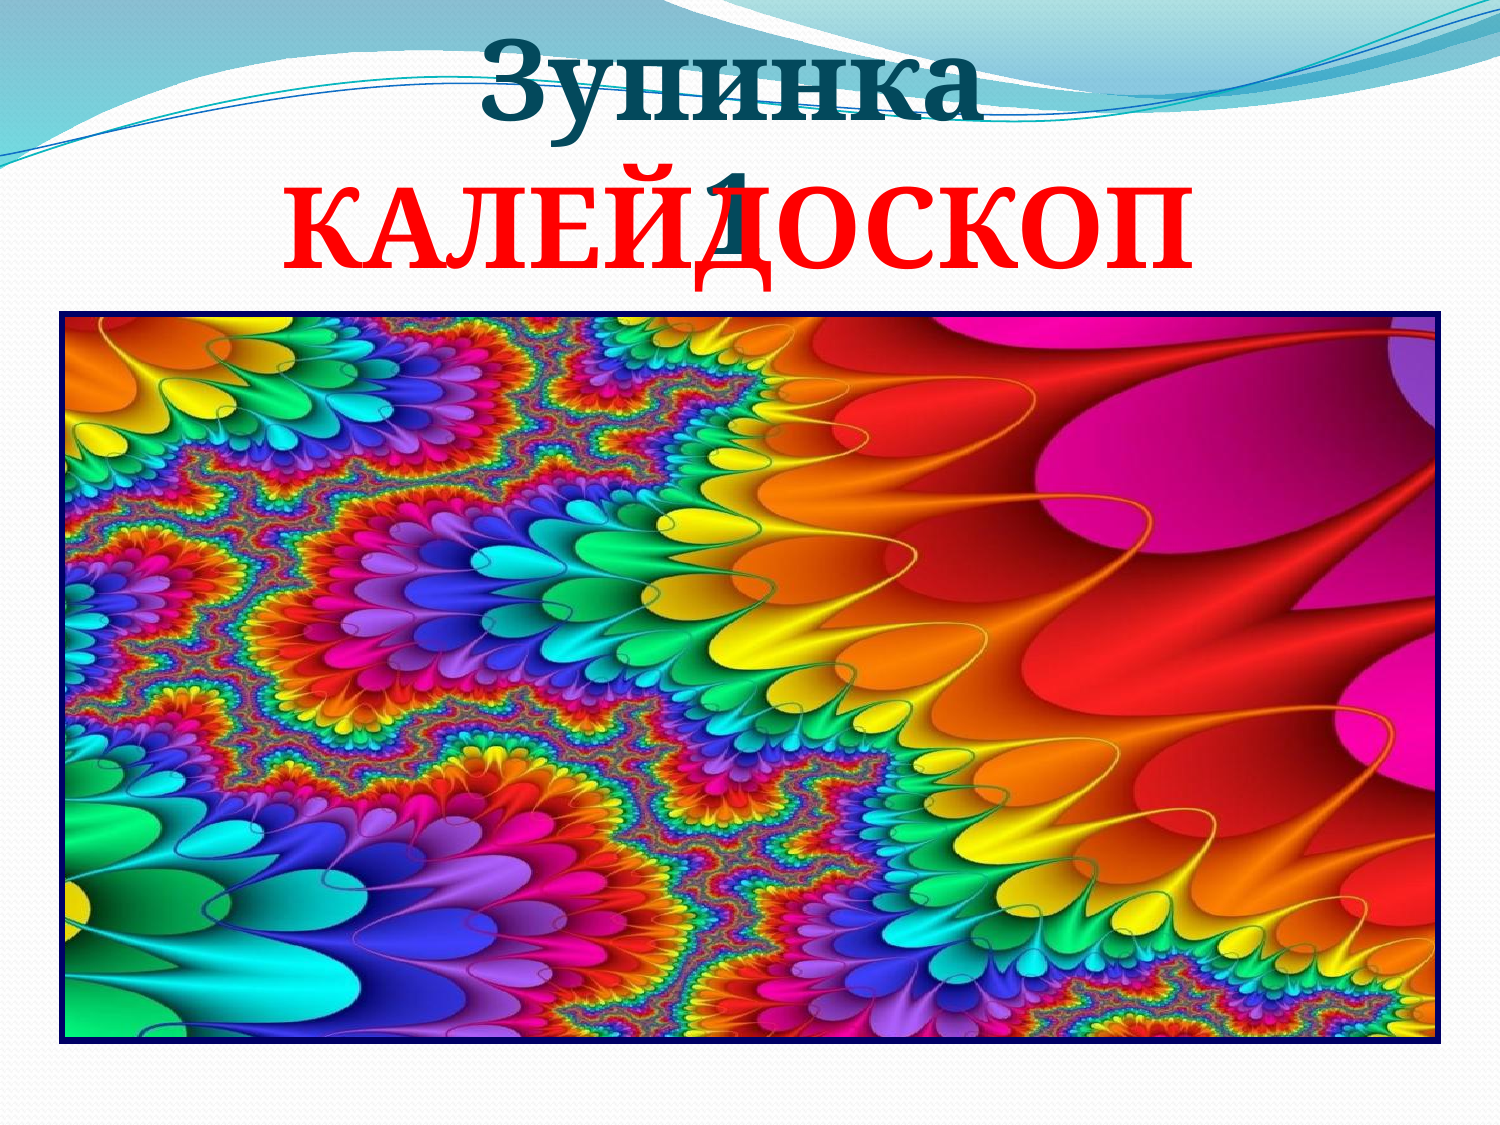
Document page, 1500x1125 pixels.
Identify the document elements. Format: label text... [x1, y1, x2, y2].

text_box Зупинка 1 [442, 0, 1025, 148]
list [64, 317, 1436, 1038]
text_box КАЛЕЙДОСКОП [266, 148, 1212, 299]
